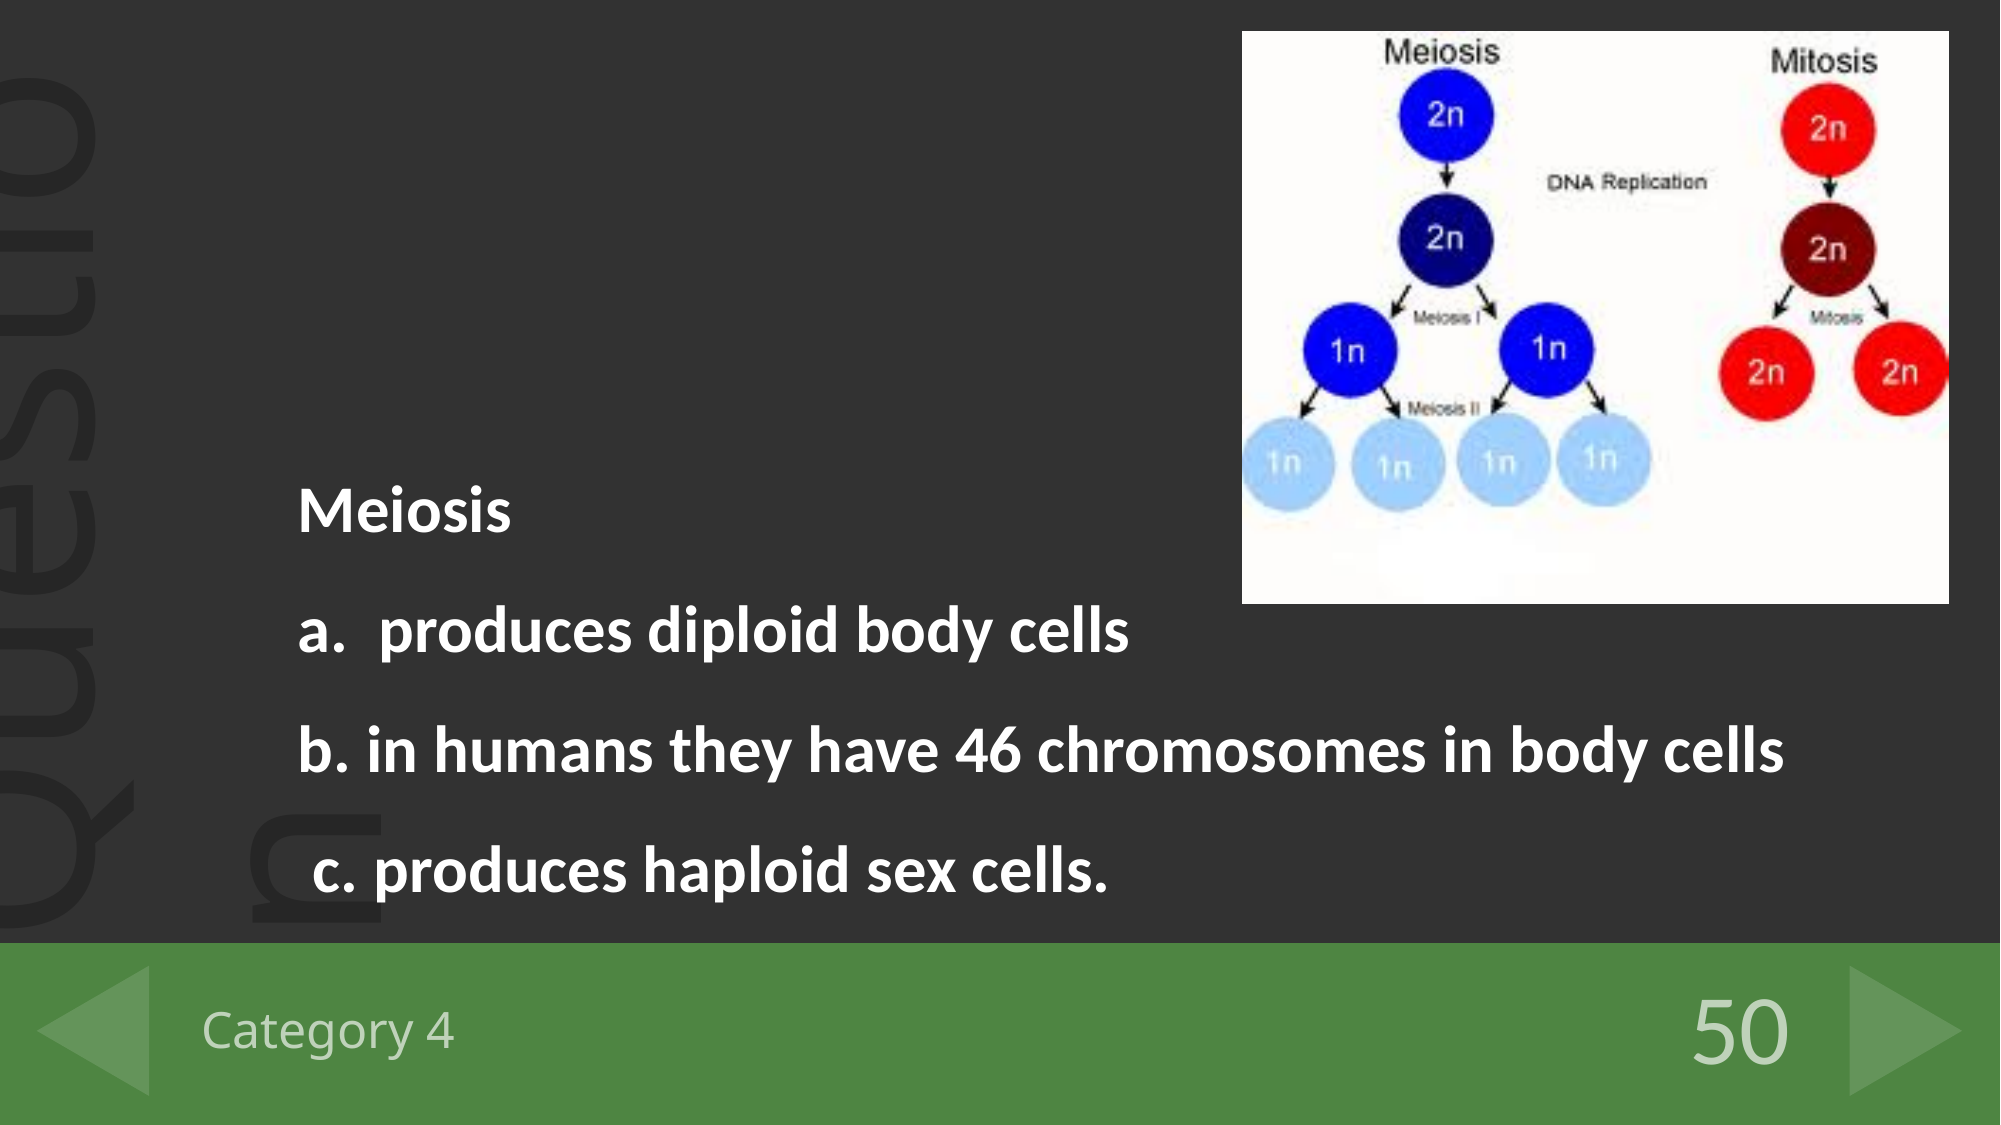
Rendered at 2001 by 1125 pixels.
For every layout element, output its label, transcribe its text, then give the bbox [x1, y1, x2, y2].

picture [1242, 31, 1949, 604]
title Category 4 [185, 967, 1494, 1097]
list Meiosis a. produces diploid body cells b. in humans they have 46 chromosomes in body cells c. produces haploid sex cells. [282, 501, 1843, 830]
list 50 [1494, 967, 1806, 1097]
